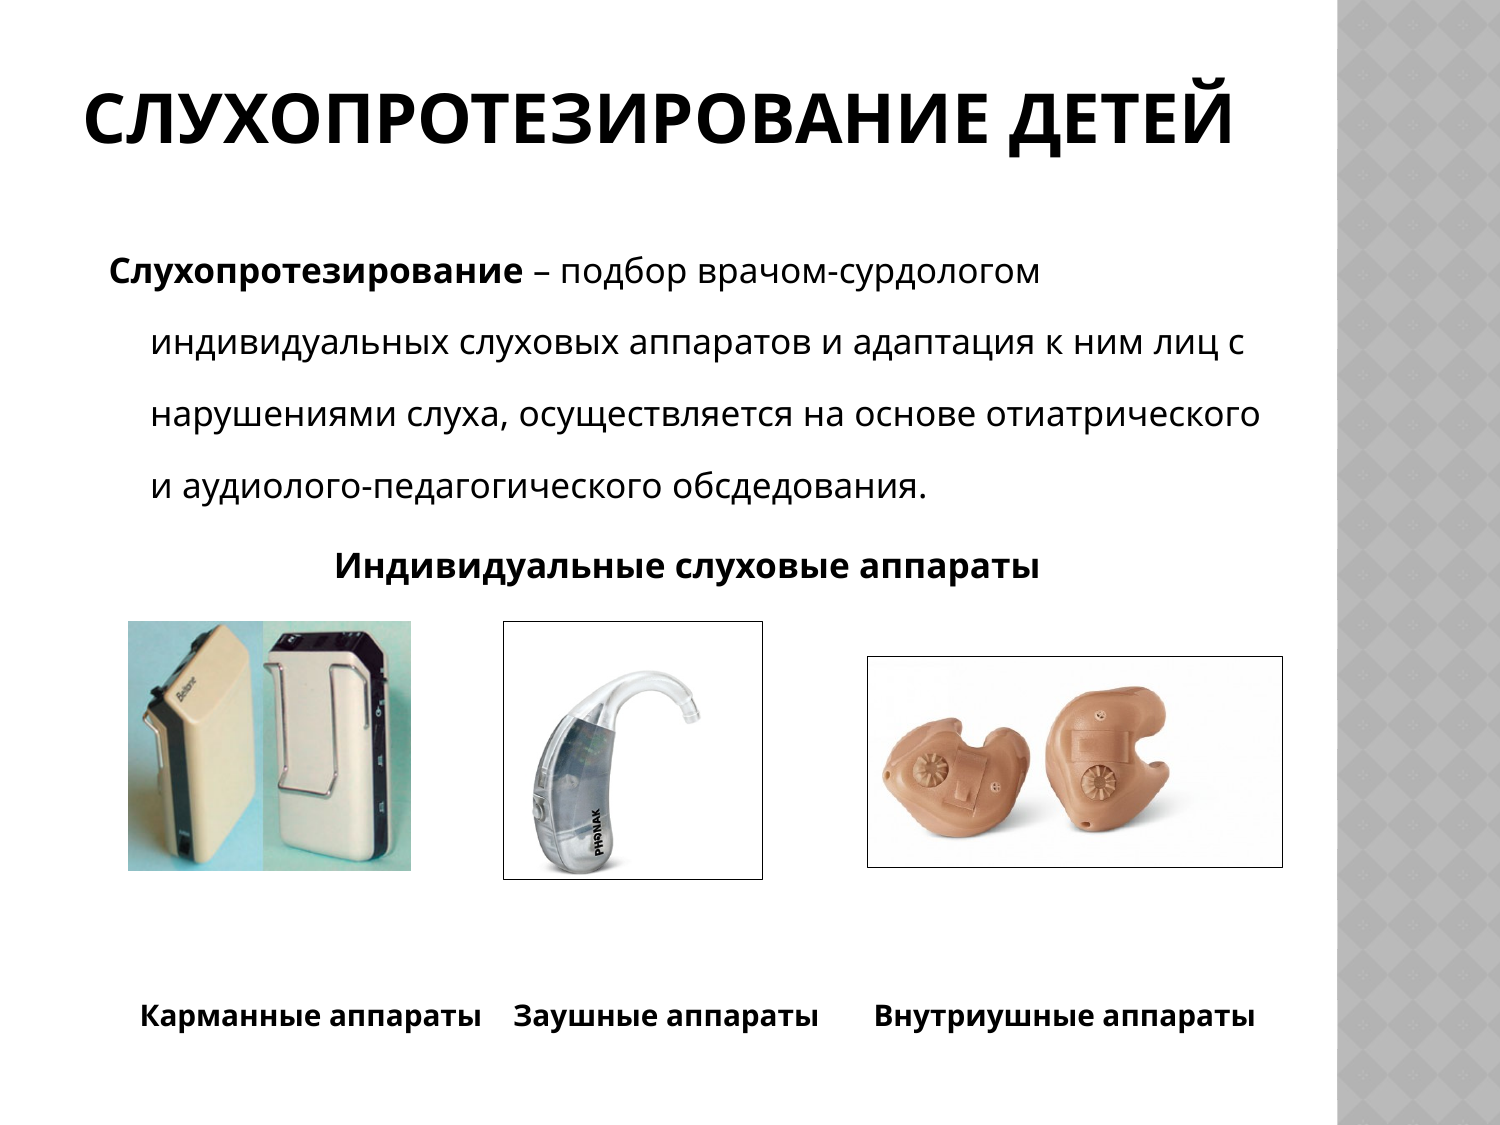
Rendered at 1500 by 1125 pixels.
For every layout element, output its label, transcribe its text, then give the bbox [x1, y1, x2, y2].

picture [128, 620, 411, 871]
picture [866, 655, 1283, 868]
picture [503, 620, 763, 880]
list Слухопротезирование – подбор врачом-сурдологом индивидуальных слуховых аппаратов и адаптация к ним лиц с нарушениями слуха, осуществляется на основе отиатрического и аудиолого-педагогического обсдедования. Индивидуальные слуховые аппараты Карманные аппараты Заушные аппараты Внутриушные аппараты [93, 210, 1282, 1071]
title Слухопротезирование детей [75, 52, 1263, 240]
